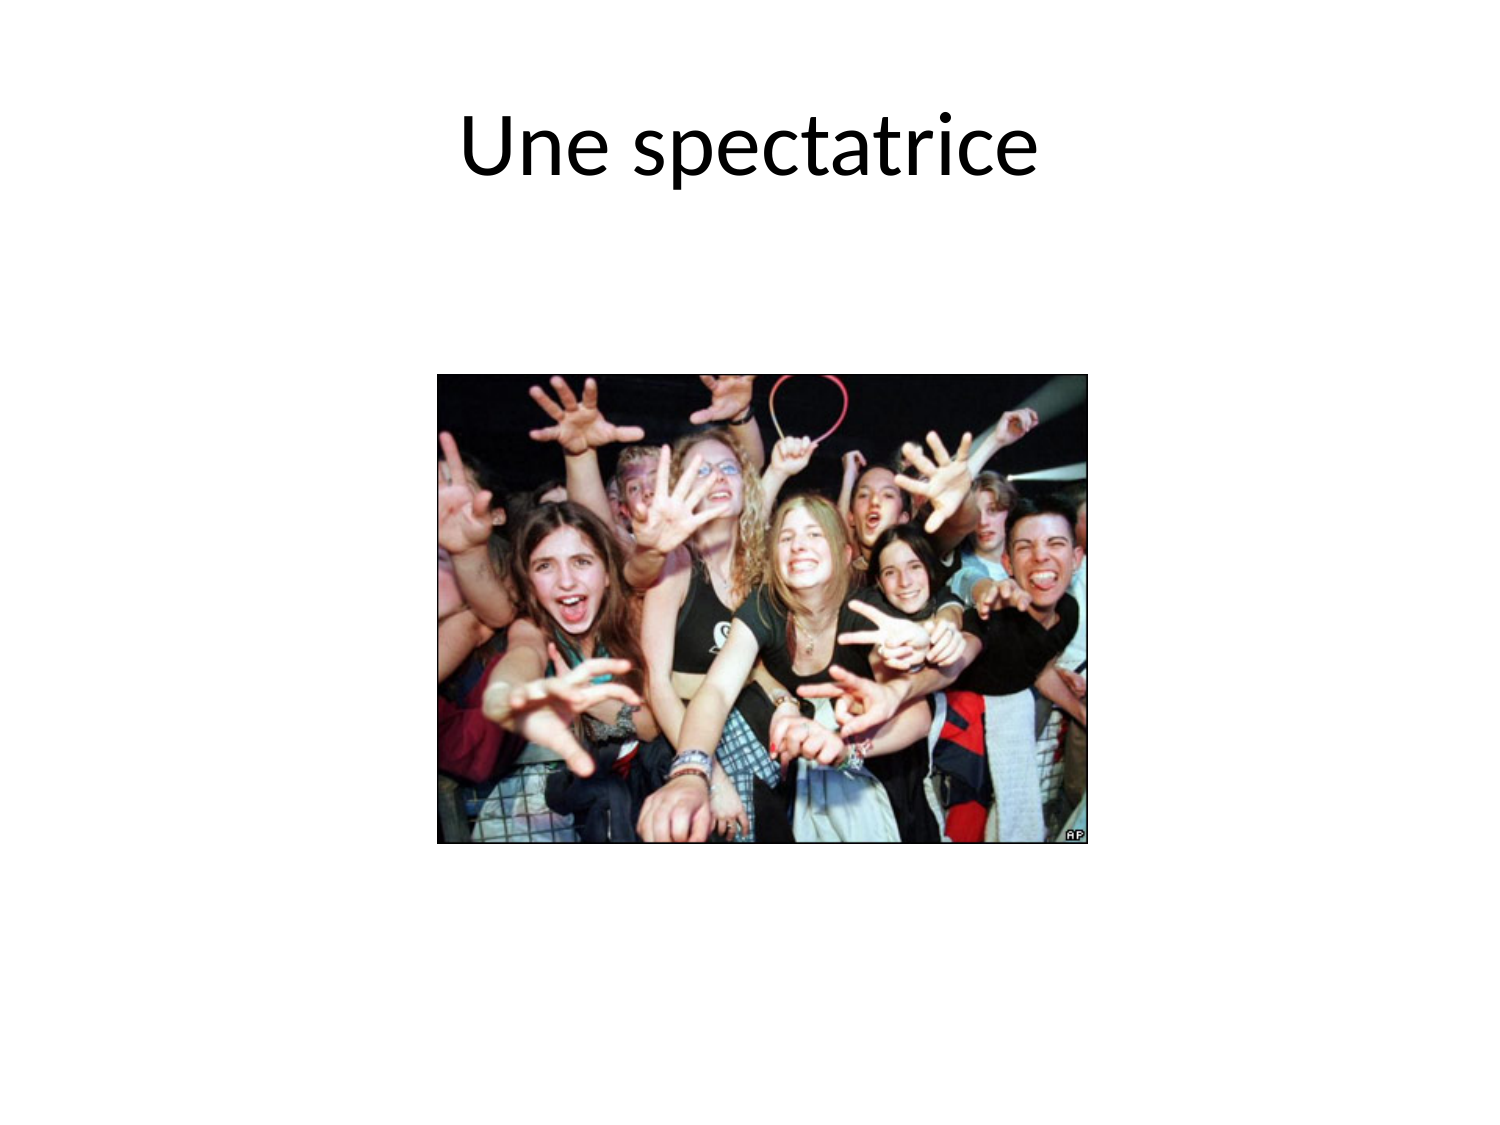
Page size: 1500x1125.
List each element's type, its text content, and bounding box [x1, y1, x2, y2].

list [437, 374, 1088, 844]
title Une spectatrice [75, 45, 1425, 233]
